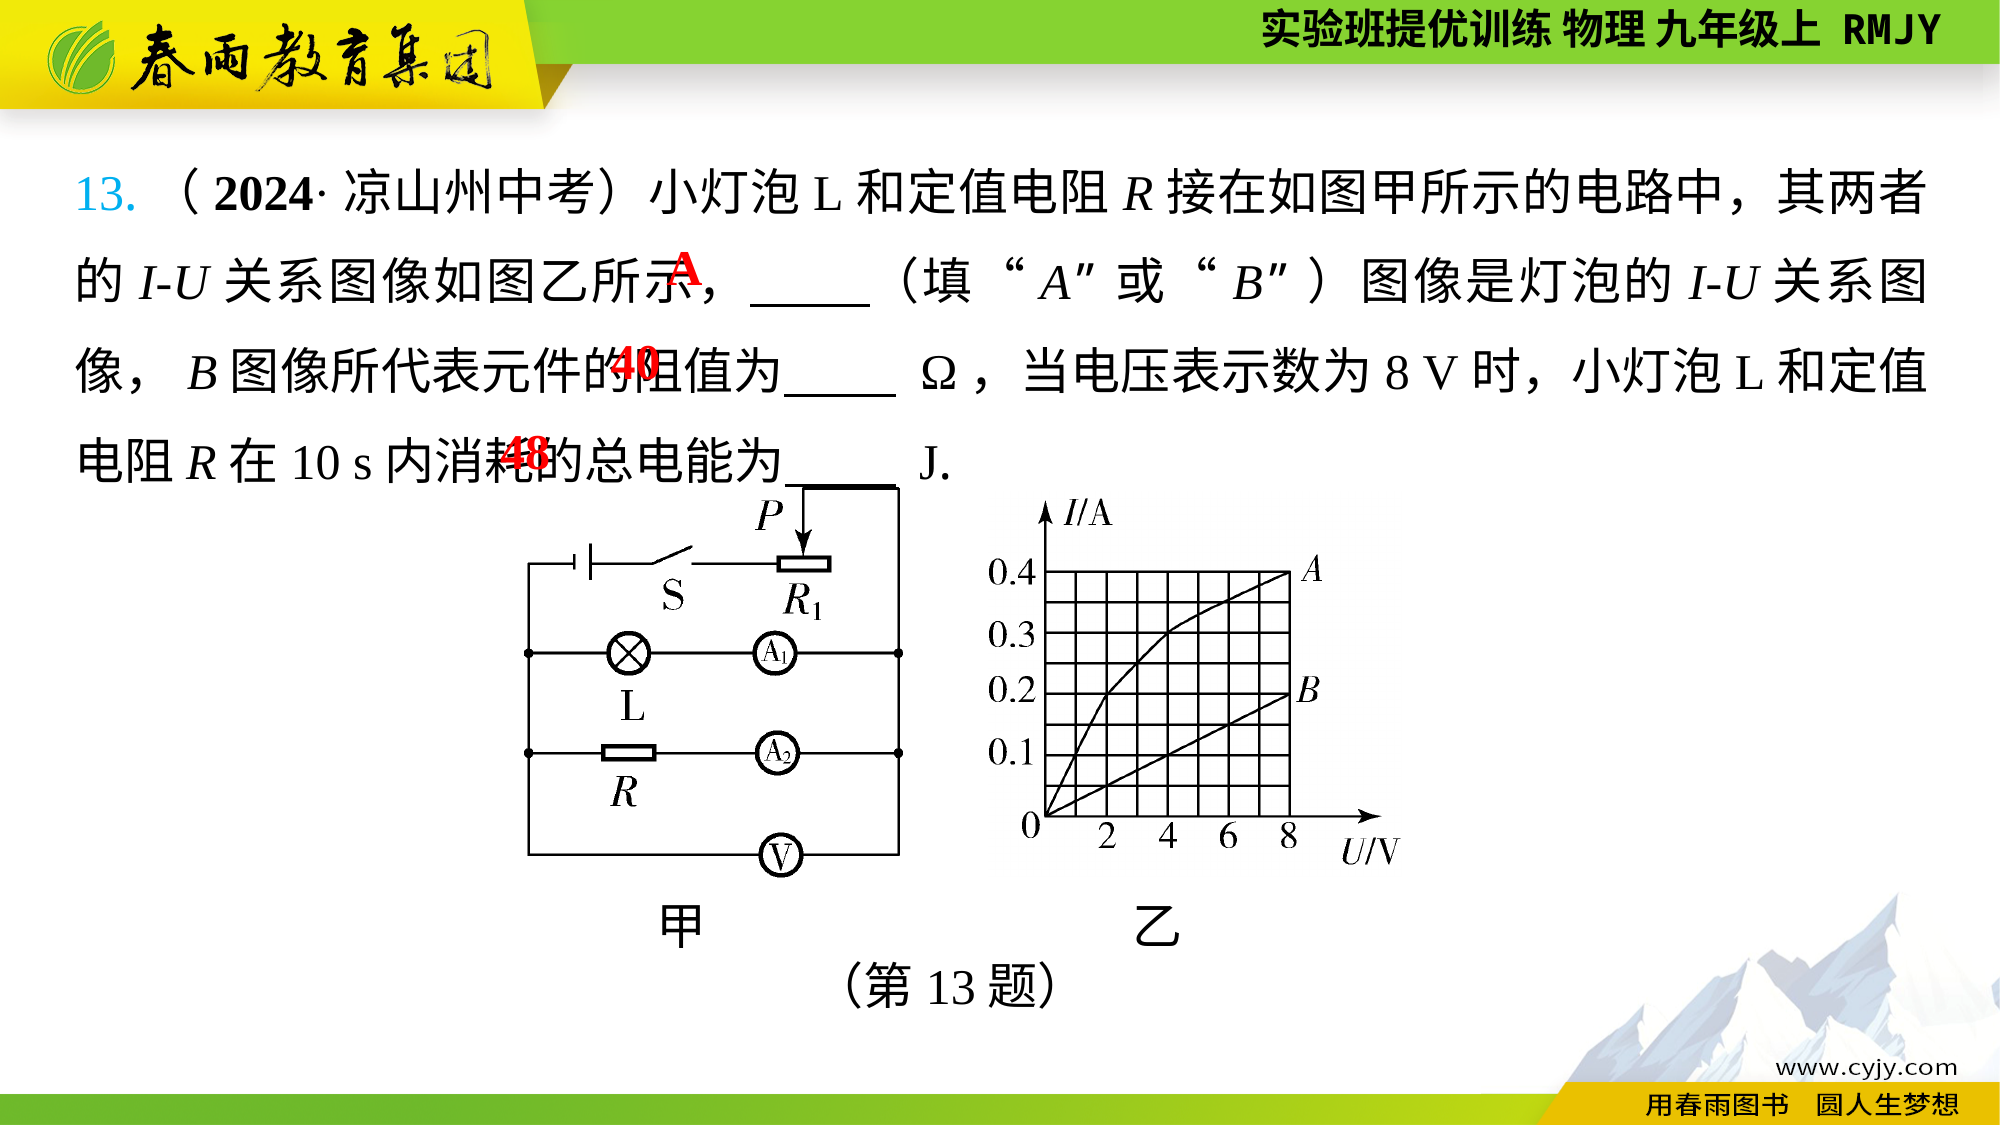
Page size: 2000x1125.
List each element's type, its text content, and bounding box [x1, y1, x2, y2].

text_box 40 [595, 322, 676, 398]
text_box 48 [485, 411, 566, 487]
picture [0, 0, 2000, 1125]
text_box 甲 乙 （第13题） [641, 886, 1260, 1022]
text_box A [651, 228, 718, 303]
list 13.（2024·凉山州中考）小灯泡L和定值电阻R接在如图甲所示的电路中，其两者的I-U关系图像如图乙所示， （填“A”或“B”）图像是灯泡的I-U关系图像，B图像所代表元件的阻值为 Ω，当电压表示数为8 V时，小灯泡L和定值电阻R在10 s内消耗的总电能为 J. [59, 122, 1944, 502]
